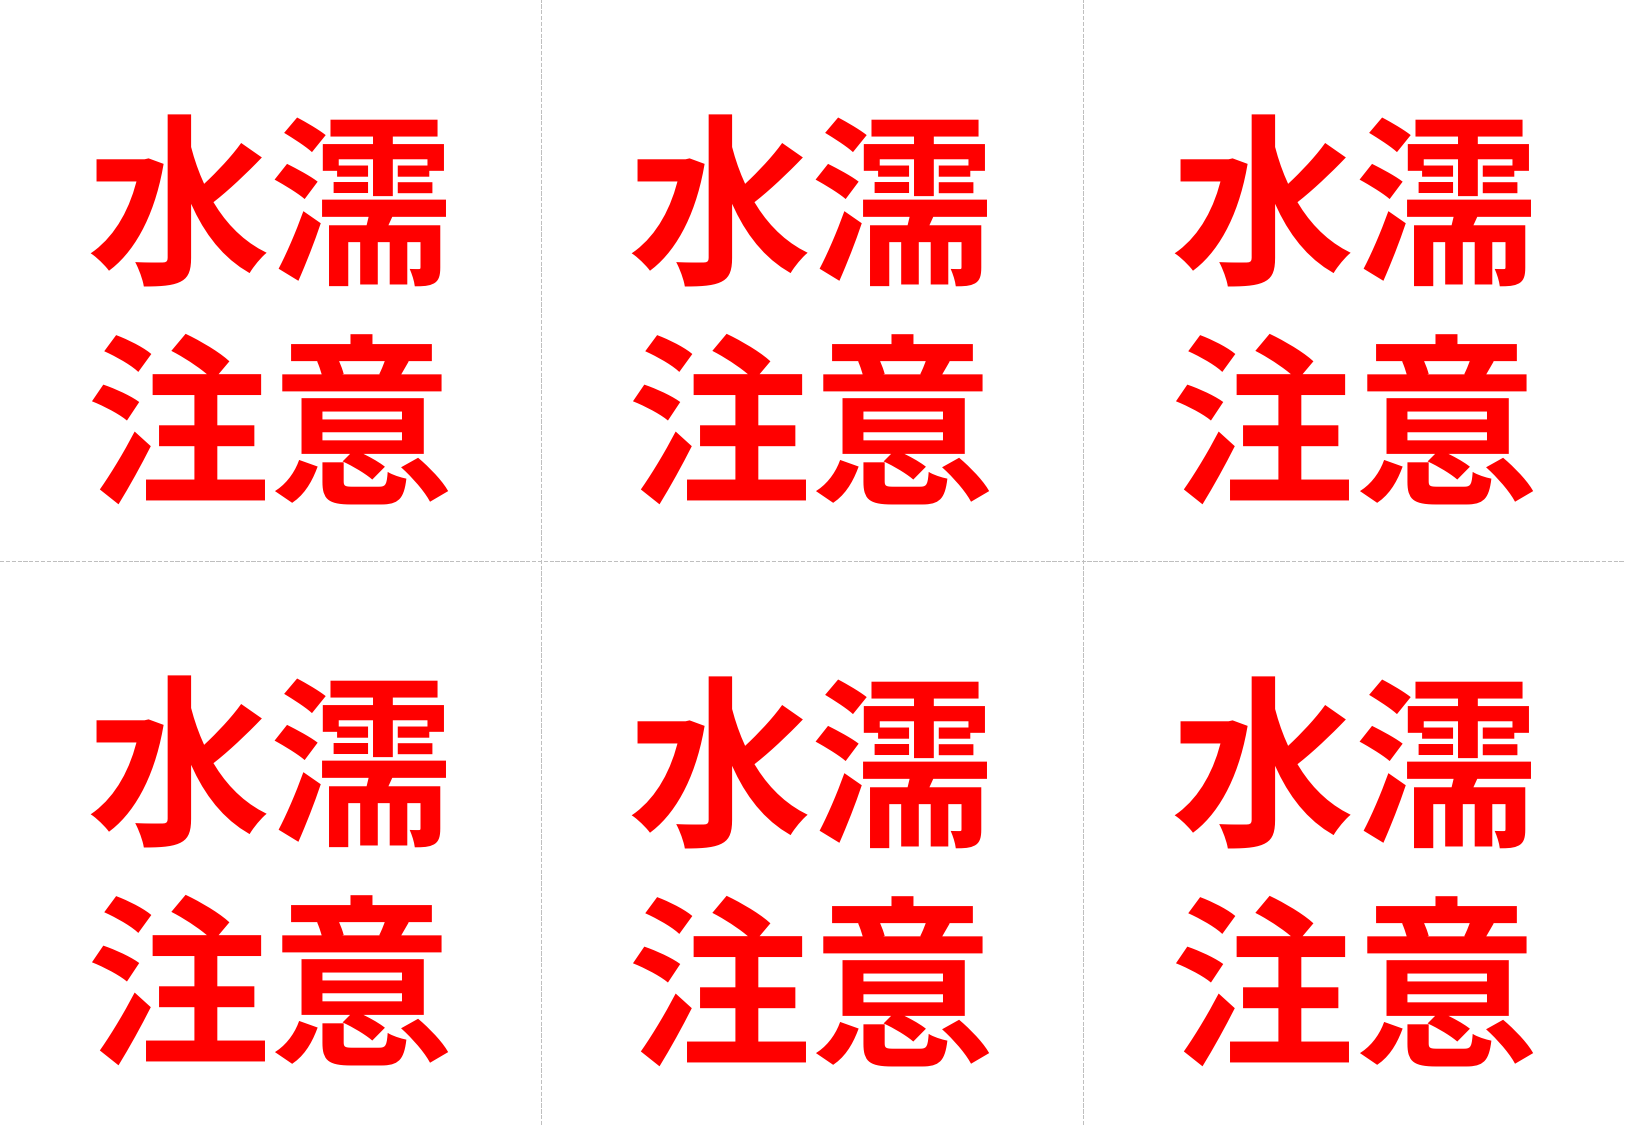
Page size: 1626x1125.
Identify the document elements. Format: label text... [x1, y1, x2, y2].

text_box 水濡 注意 [87, 86, 455, 527]
text_box 水濡 注意 [1171, 86, 1539, 527]
text_box 水濡 注意 [628, 649, 995, 1090]
text_box 水濡 注意 [87, 648, 455, 1089]
text_box 水濡 注意 [1171, 649, 1539, 1090]
text_box 水濡 注意 [628, 86, 995, 527]
